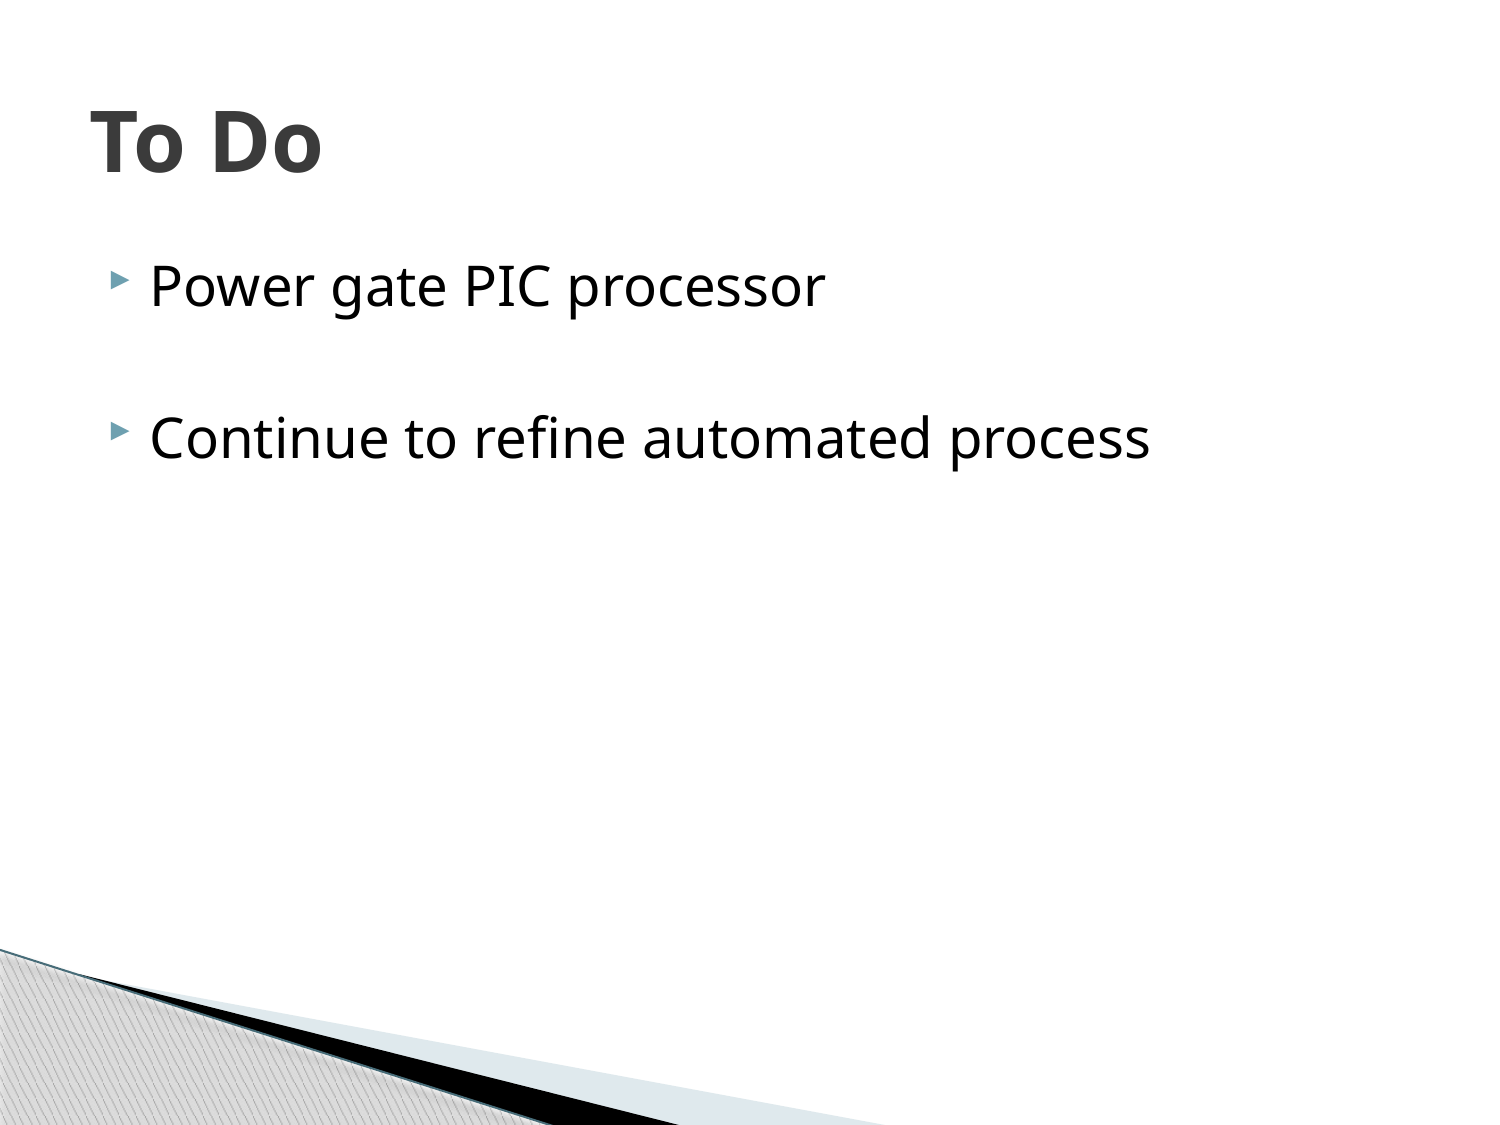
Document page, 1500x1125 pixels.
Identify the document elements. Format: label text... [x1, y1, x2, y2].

list Power gate PIC processor Continue to refine automated process [75, 243, 1425, 986]
title To Do [75, 45, 1425, 233]
